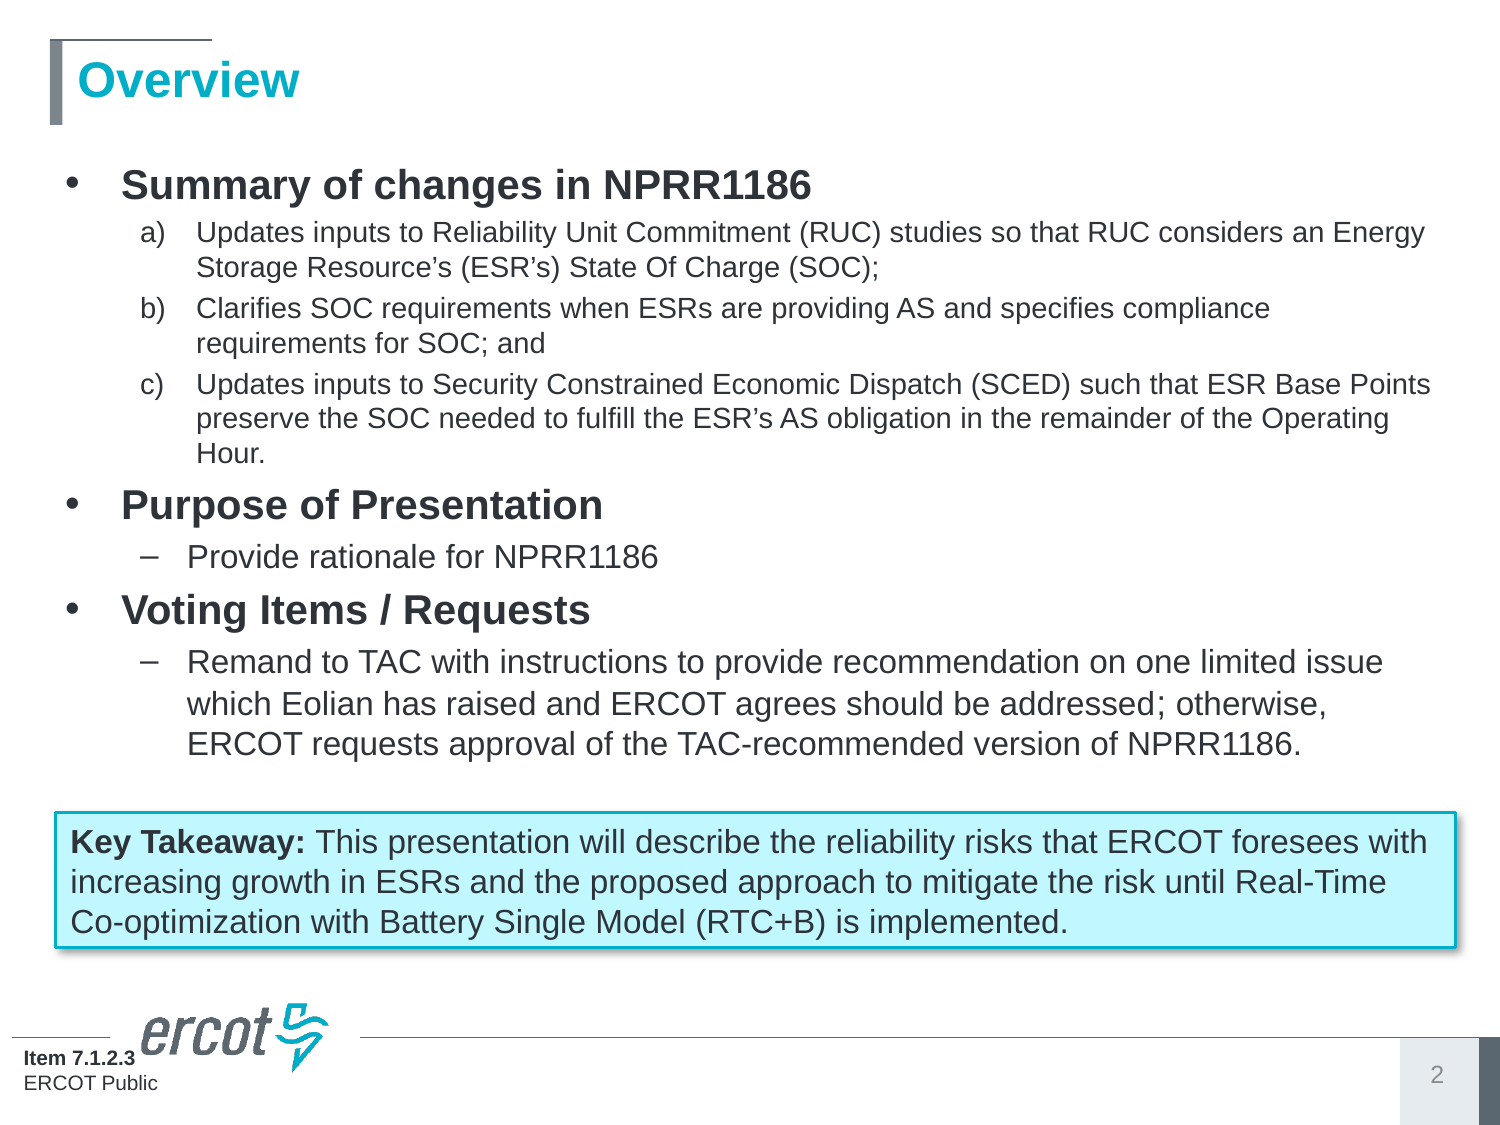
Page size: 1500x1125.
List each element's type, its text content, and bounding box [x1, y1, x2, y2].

slide_number 2 [1387, 1048, 1488, 1098]
list Summary of changes in NPRR1186 Updates inputs to Reliability Unit Commitment (RUC) studies so that RUC considers an Energy Storage Resource’s (ESR’s) State Of Charge (SOC); Clarifies SOC requirements when ESRs are providing AS and specifies compliance requirements for SOC; and Updates inputs to Security Constrained Economic Dispatch (SCED) such that ESR Base Points preserve the SOC needed to fulfill the ESR’s AS obligation in the remainder of the Operating Hour. Purpose of Presentation Provide rationale for NPRR1186 Voting Items / Requests Remand to TAC with instructions to provide recommendation on one limited issue which Eolian has raised and ERCOT agrees should be addressed; otherwise, ERCOT requests approval of the TAC-recommended version of NPRR1186. [50, 149, 1450, 500]
picture [137, 999, 332, 1075]
title Overview [62, 39, 1450, 134]
text_box Key Takeaway: This presentation will describe the reliability risks that ERCOT foresees with increasing growth in ESRs and the proposed approach to mitigate the risk until Real-Time Co-optimization with Battery Single Model (RTC+B) is implemented. [55, 812, 1456, 948]
